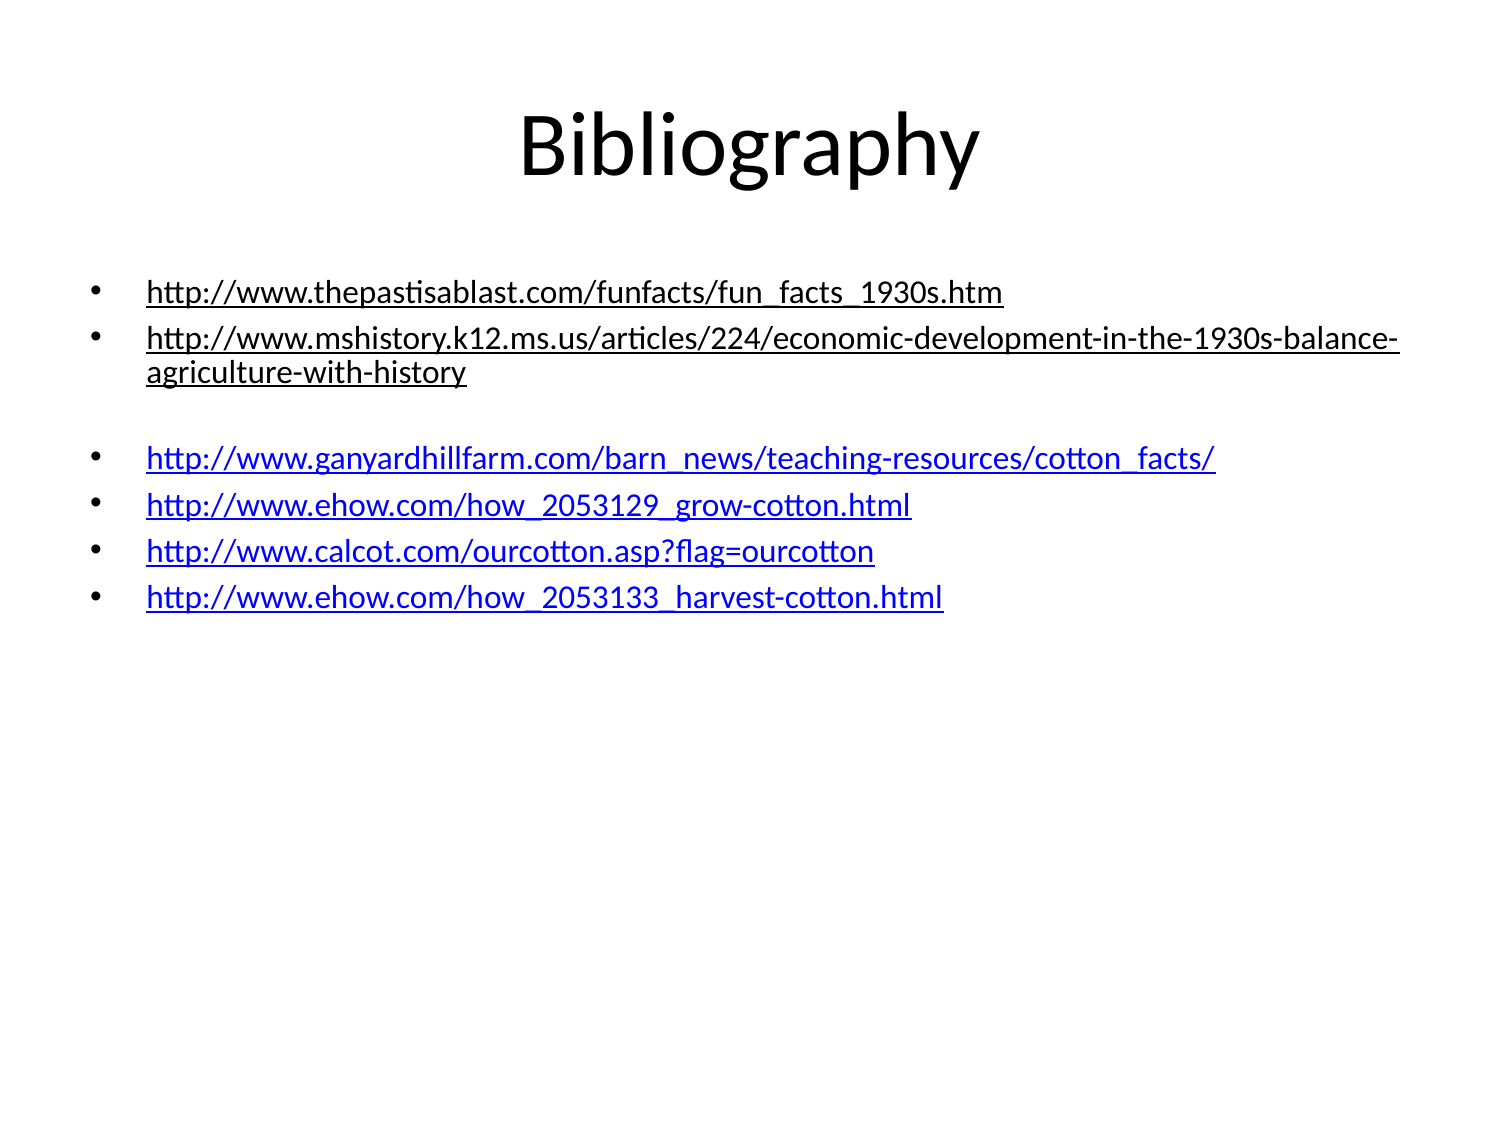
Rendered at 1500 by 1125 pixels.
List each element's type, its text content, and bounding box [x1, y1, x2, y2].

title Bibliography [75, 45, 1425, 233]
list http://www.thepastisablast.com/funfacts/fun_facts_1930s.htm http://www.mshistory.k12.ms.us/articles/224/economic-development-in-the-1930s-balance-agriculture-with-history http://www.ganyardhillfarm.com/barn_news/teaching-resources/cotton_facts/ http://www.ehow.com/how_2053129_grow-cotton.html http://www.calcot.com/ourcotton.asp?flag=ourcotton http://www.ehow.com/how_2053133_harvest-cotton.html [75, 262, 1425, 1005]
